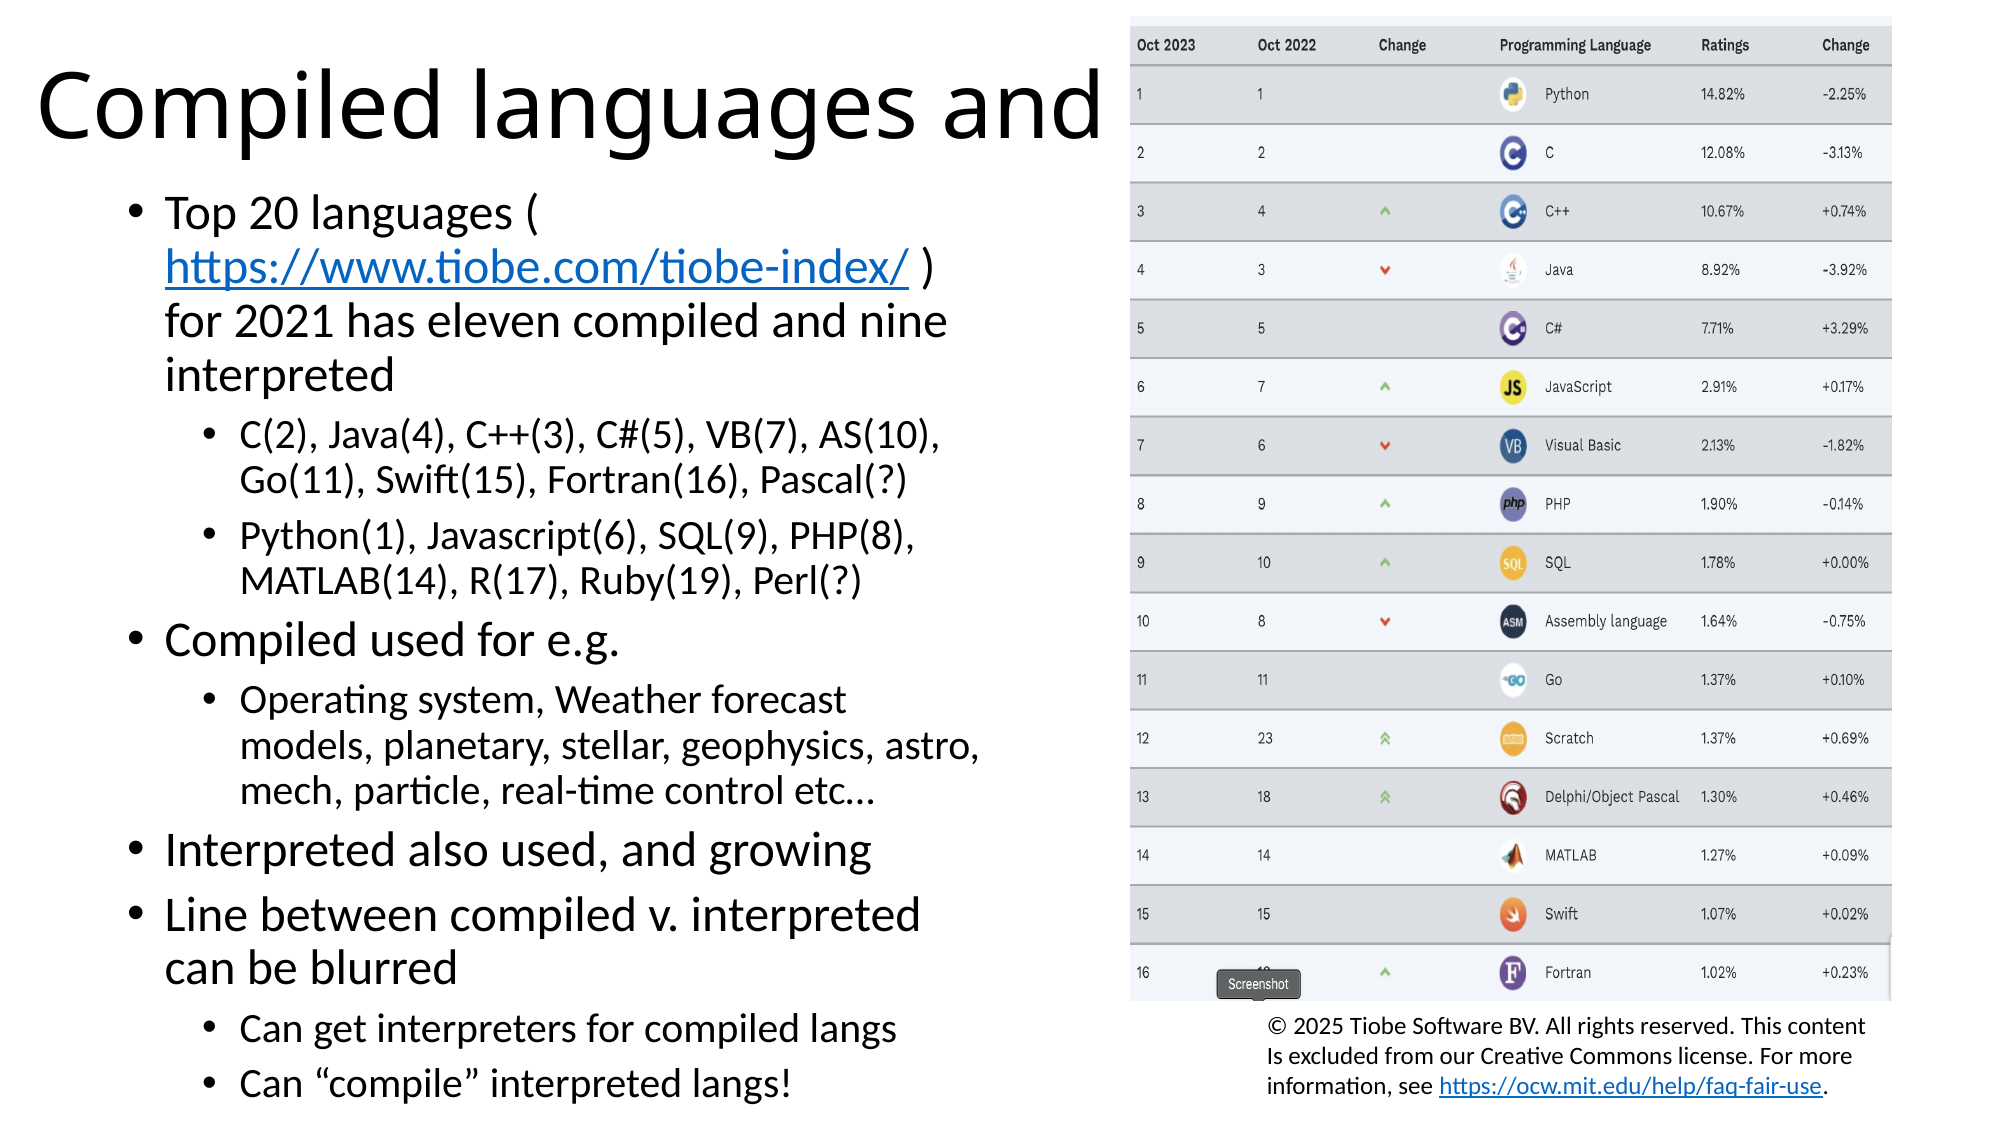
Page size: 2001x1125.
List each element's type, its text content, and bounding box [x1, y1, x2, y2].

text_box © 2025 Tiobe Software BV. All rights reserved. This content Is excluded from our Creative Commons license. For more information, see https://ocw.mit.edu/help/faq-fair-use. [1252, 1002, 1894, 1107]
picture [1130, 16, 1892, 1002]
list Top 20 languages (https://www.tiobe.com/tiobe-index/ ) for 2021 has eleven compiled and nine interpreted C(2), Java(4), C++(3), C#(5), VB(7), AS(10), Go(11), Swift(15), Fortran(16), Pascal(?) Python(1), Javascript(6), SQL(9), PHP(8), MATLAB(14), R(17), Ruby(19), Perl(?) Compiled used for e.g. Operating system, Weather forecast models, planetary, stellar, geophysics, astro, mech, particle, real-time control etc… Interpreted also used, and growing Line between compiled v. interpreted can be blurred Can get interpreters for compiled langs Can “compile” interpreted langs! [37, 178, 1000, 1125]
title Compiled languages and uses [19, 0, 1745, 218]
